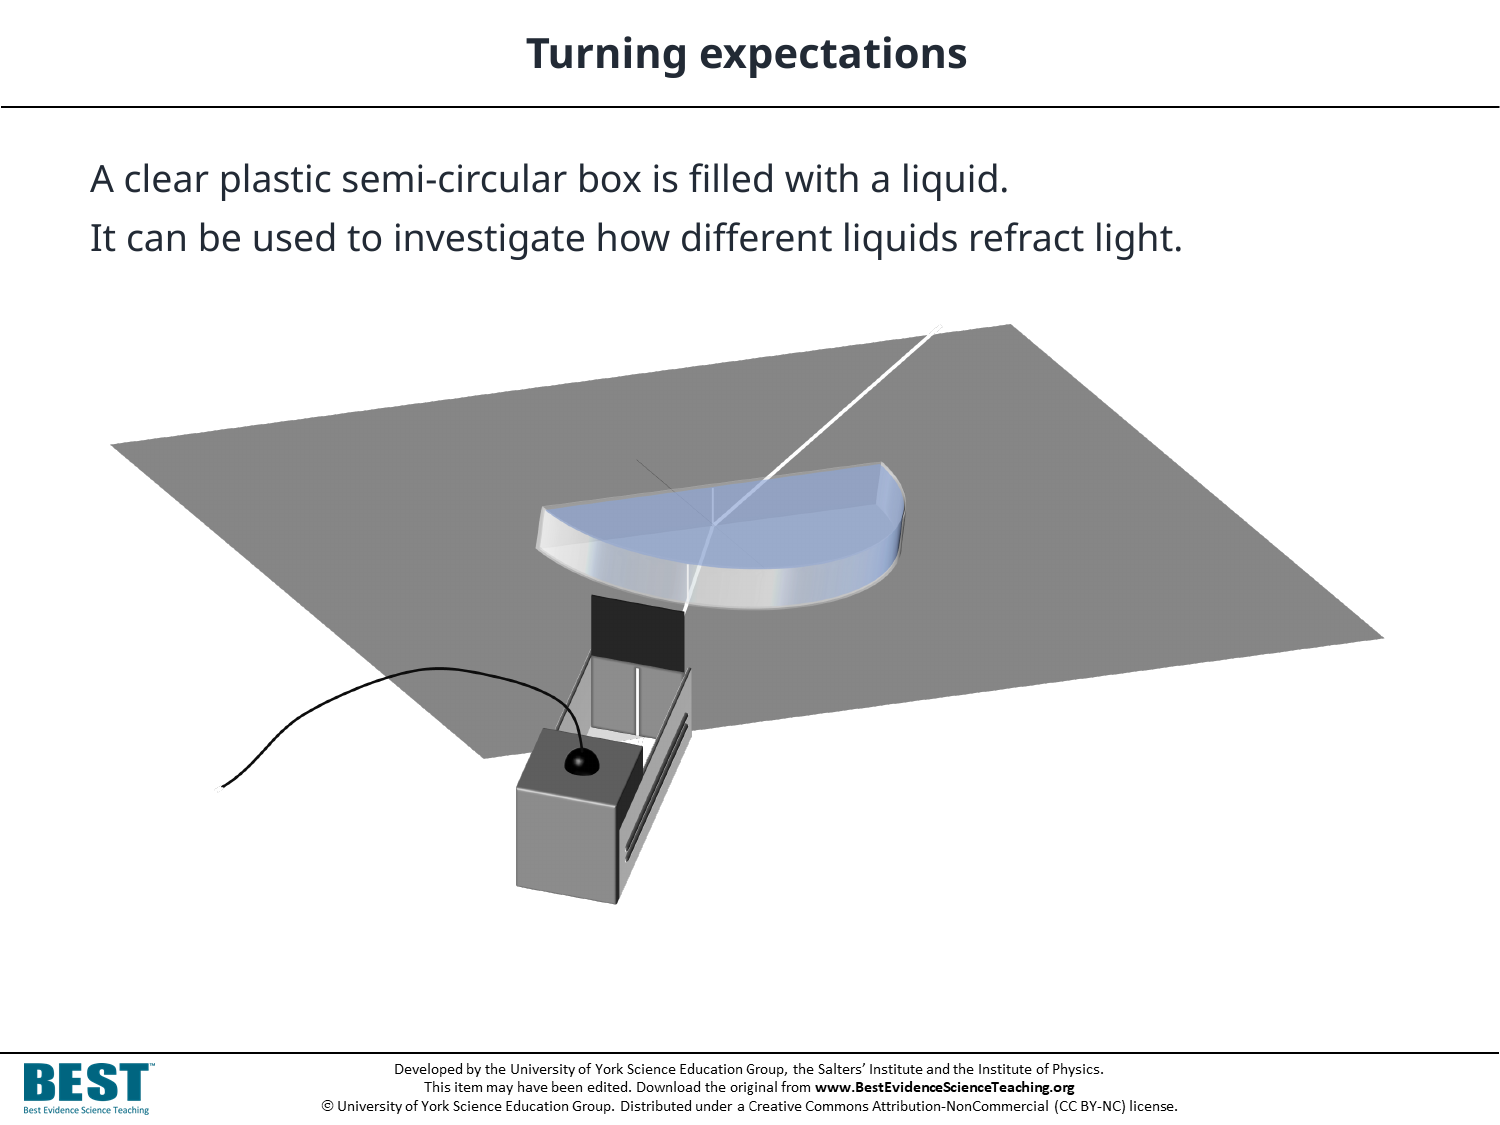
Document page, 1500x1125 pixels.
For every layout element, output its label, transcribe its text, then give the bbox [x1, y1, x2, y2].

text_box Turning expectations [23, 4, 1471, 99]
picture [0, 106, 1500, 1125]
